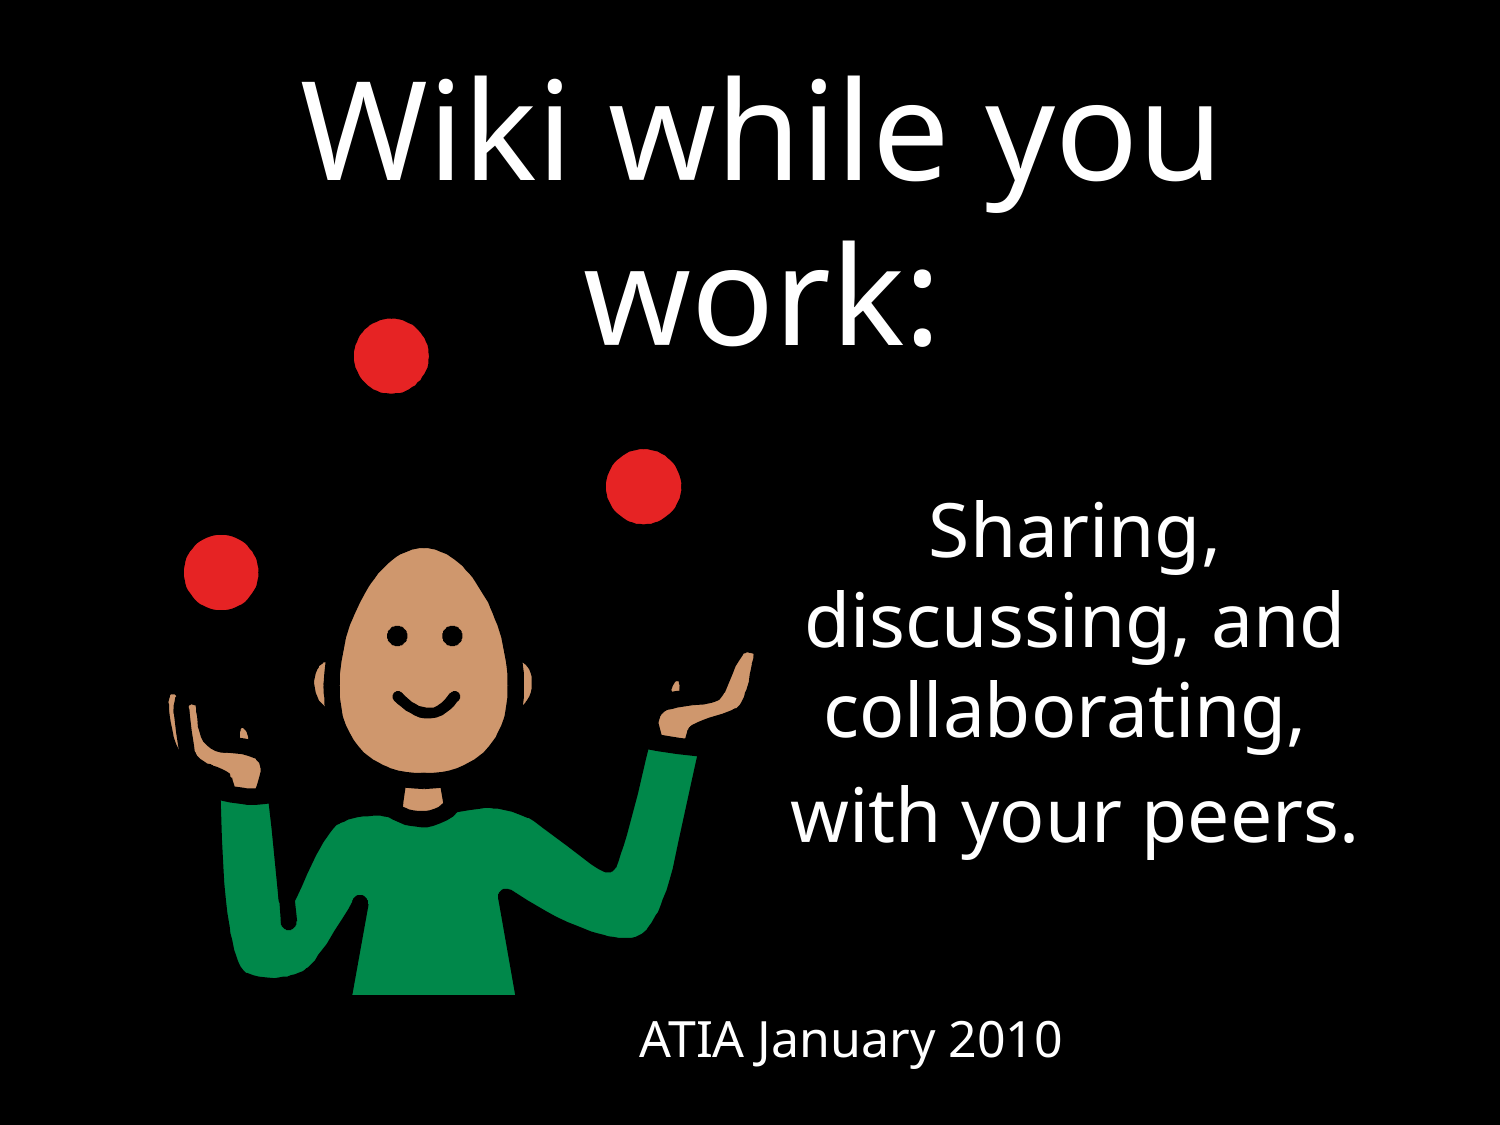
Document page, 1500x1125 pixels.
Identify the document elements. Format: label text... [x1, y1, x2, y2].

title Wiki while you work: [125, 87, 1400, 329]
text_box ATIA January 2010 [624, 999, 1078, 1075]
picture [0, 274, 882, 1029]
subtitle Sharing, discussing, and collaborating, with your peers. [885, 474, 1388, 763]
